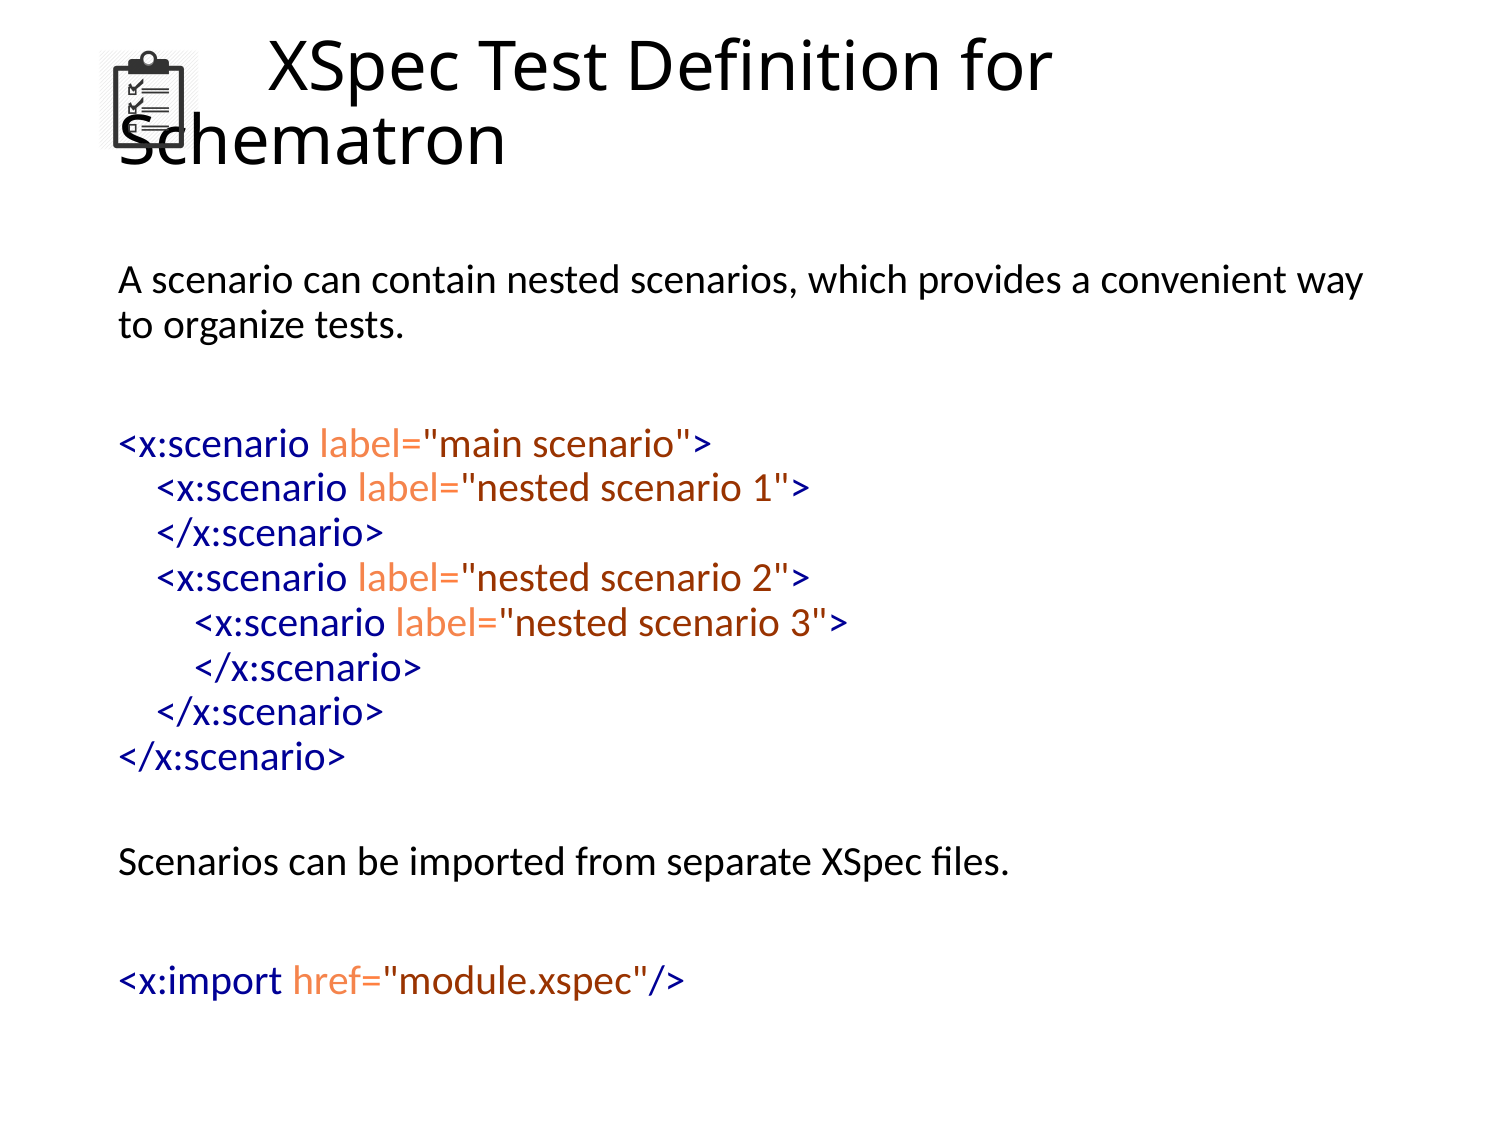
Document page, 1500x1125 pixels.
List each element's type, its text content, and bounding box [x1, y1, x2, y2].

picture [98, 49, 199, 150]
title XSpec Test Definition for Schematron [199, 59, 1397, 150]
list A scenario can contain nested scenarios, which provides a convenient way to organize tests. <x:scenario label="main scenario"> <x:scenario label="nested scenario 1"> </x:scenario> <x:scenario label="nested scenario 2"> <x:scenario label="nested scenario 3"> </x:scenario> </x:scenario> </x:scenario> Scenarios can be imported from separate XSpec files. <x:import href="module.xspec"/> [103, 249, 1397, 1014]
